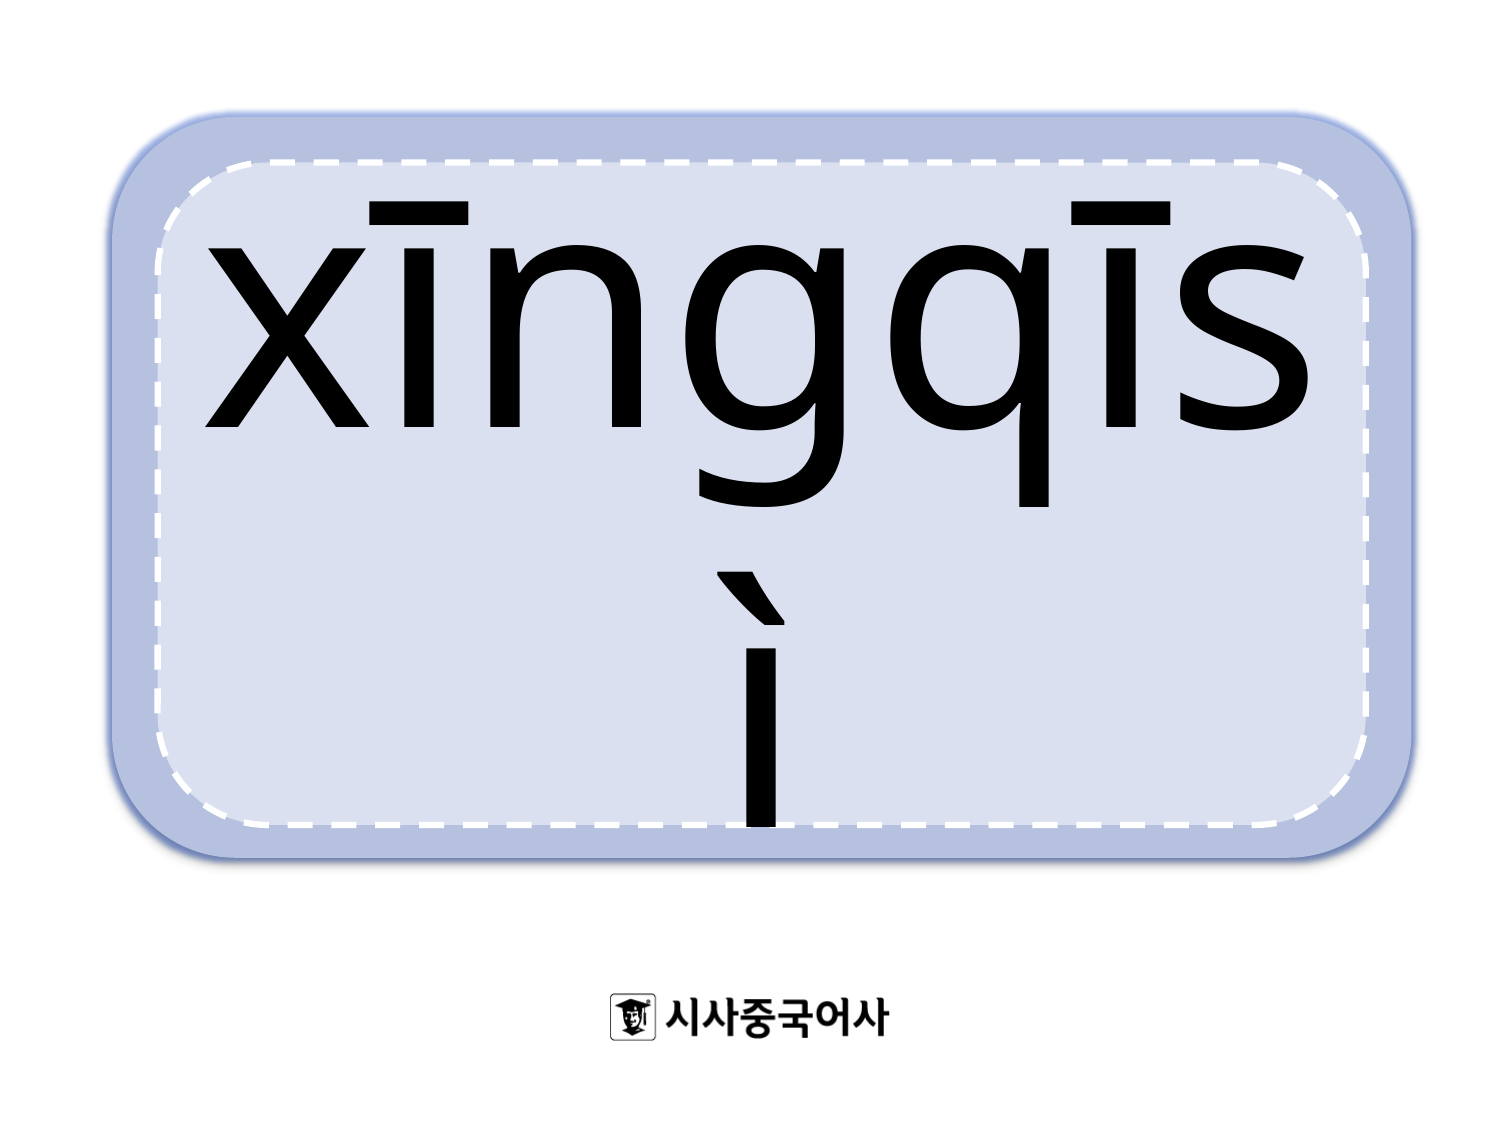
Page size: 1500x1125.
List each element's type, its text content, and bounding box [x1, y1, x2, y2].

picture [602, 987, 898, 1047]
text_box xīngqīsì [157, 162, 1366, 825]
